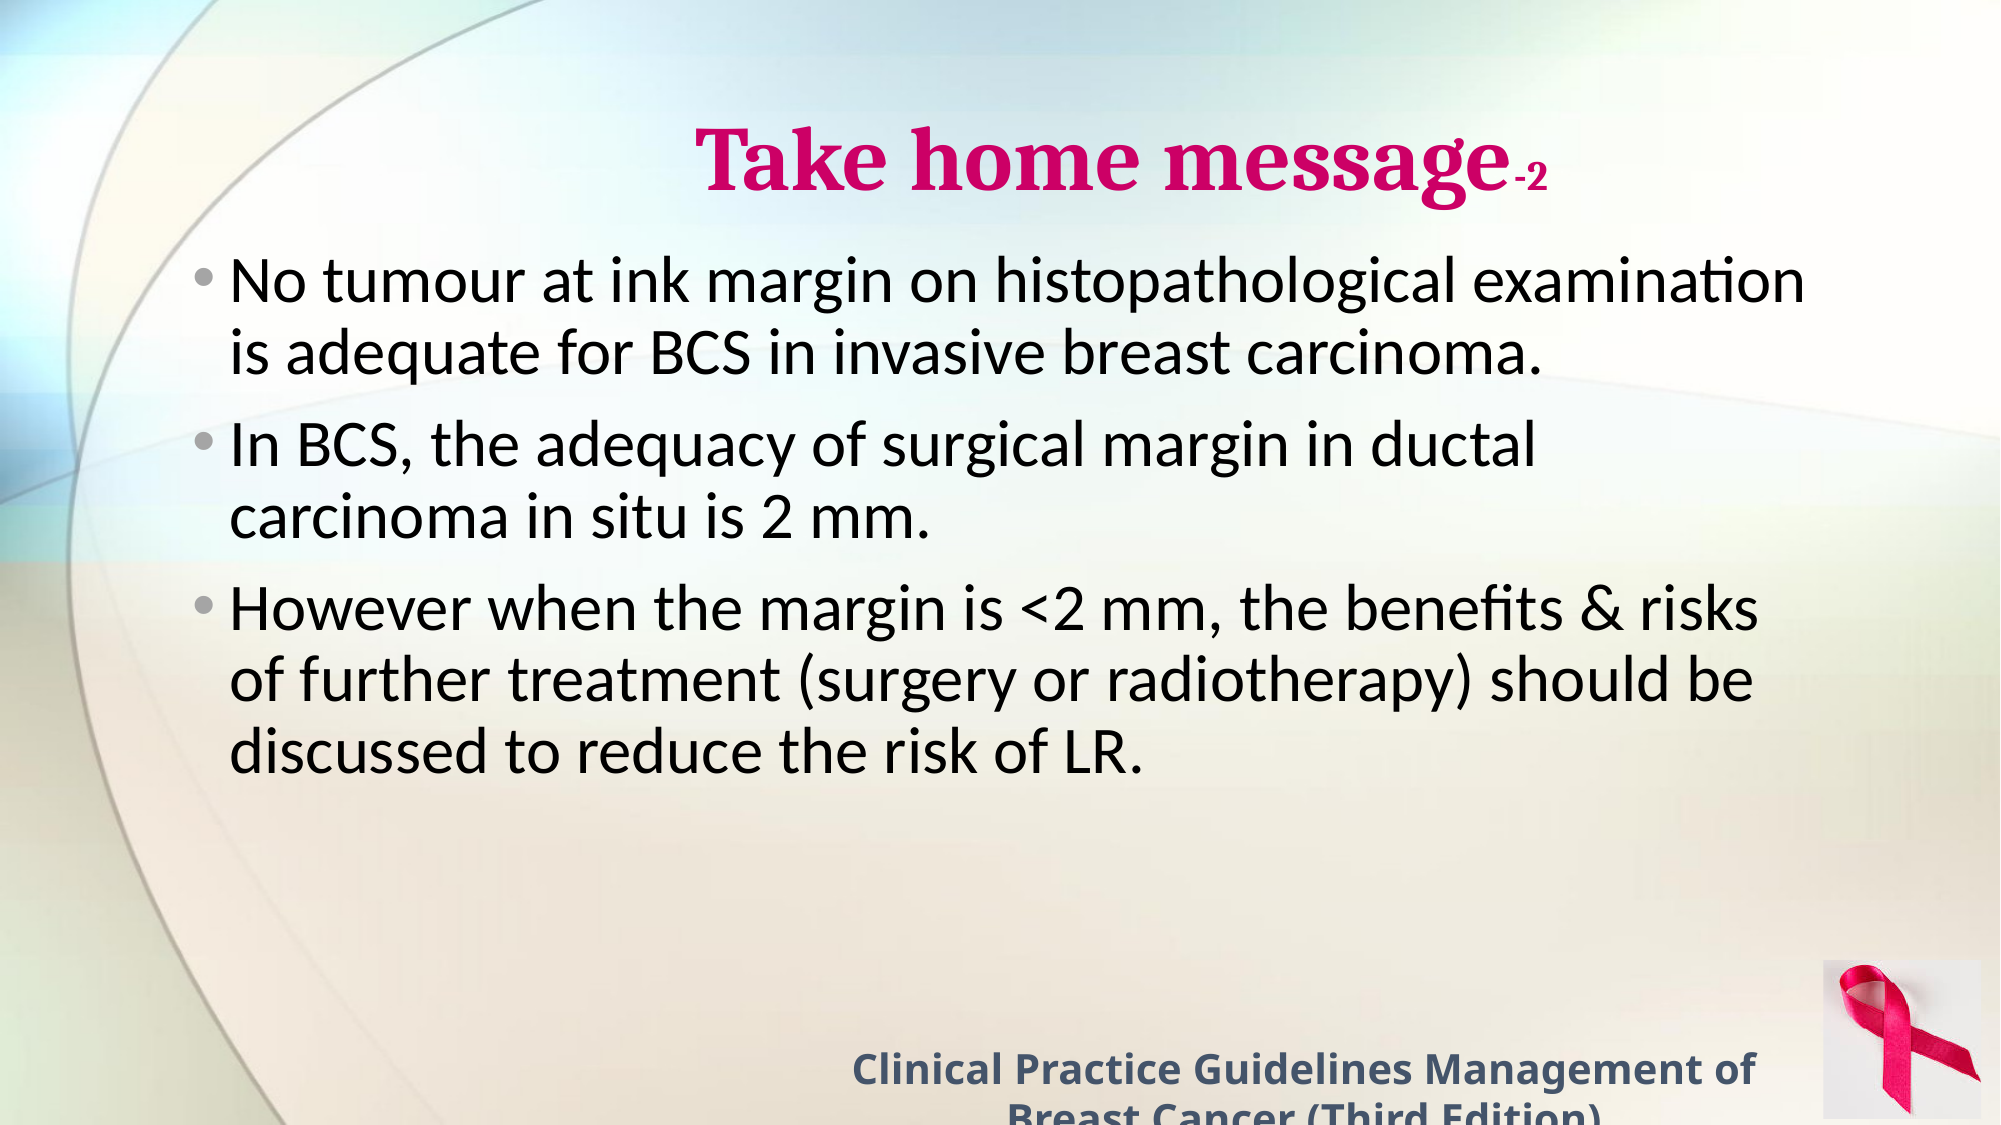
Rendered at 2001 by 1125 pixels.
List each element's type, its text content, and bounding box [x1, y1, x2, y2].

title Take home message-2 [381, 45, 1863, 263]
list No tumour at ink margin on histopathological examination is adequate for BCS in invasive breast carcinoma. In BCS, the adequacy of surgical margin in ductal carcinoma in situ is 2 mm. However when the margin is <2 mm, the benefits & risks of further treatment (surgery or radiotherapy) should be discussed to reduce the risk of LR. [177, 237, 1824, 951]
text_box Clinical Practice Guidelines Management of Breast Cancer (Third Edition) [788, 1035, 1820, 1125]
picture [0, 0, 2001, 1125]
slide_number 15 [1325, 1042, 1813, 1103]
